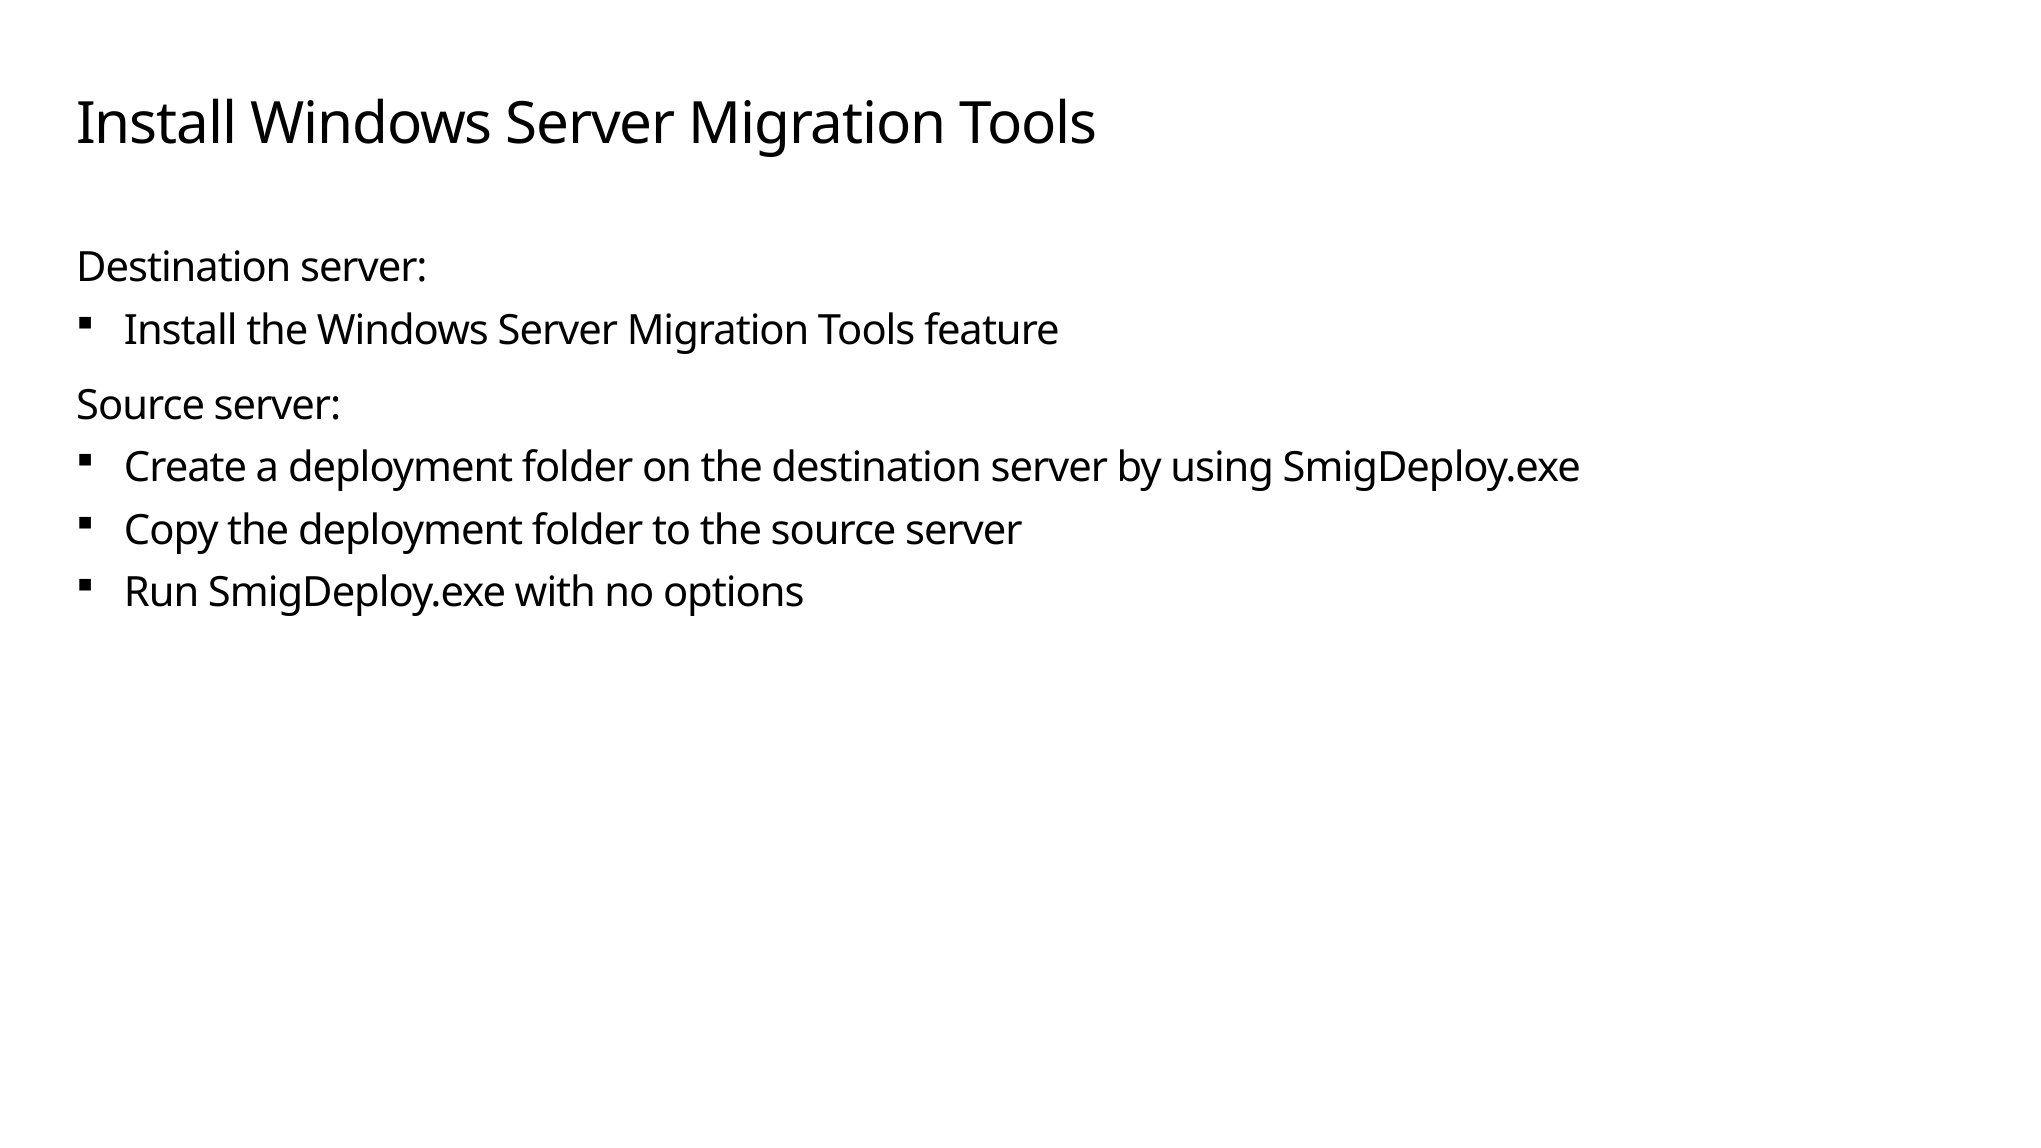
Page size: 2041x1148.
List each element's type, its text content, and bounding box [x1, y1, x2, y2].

list Destination server: Install the Windows Server Migration Tools feature Source server: Create a deployment folder on the destination server by using SmigDeploy.exe Copy the deployment folder to the source server Run SmigDeploy.exe with no options [76, 240, 1970, 1074]
title Install Windows Server Migration Tools [76, 93, 1968, 161]
